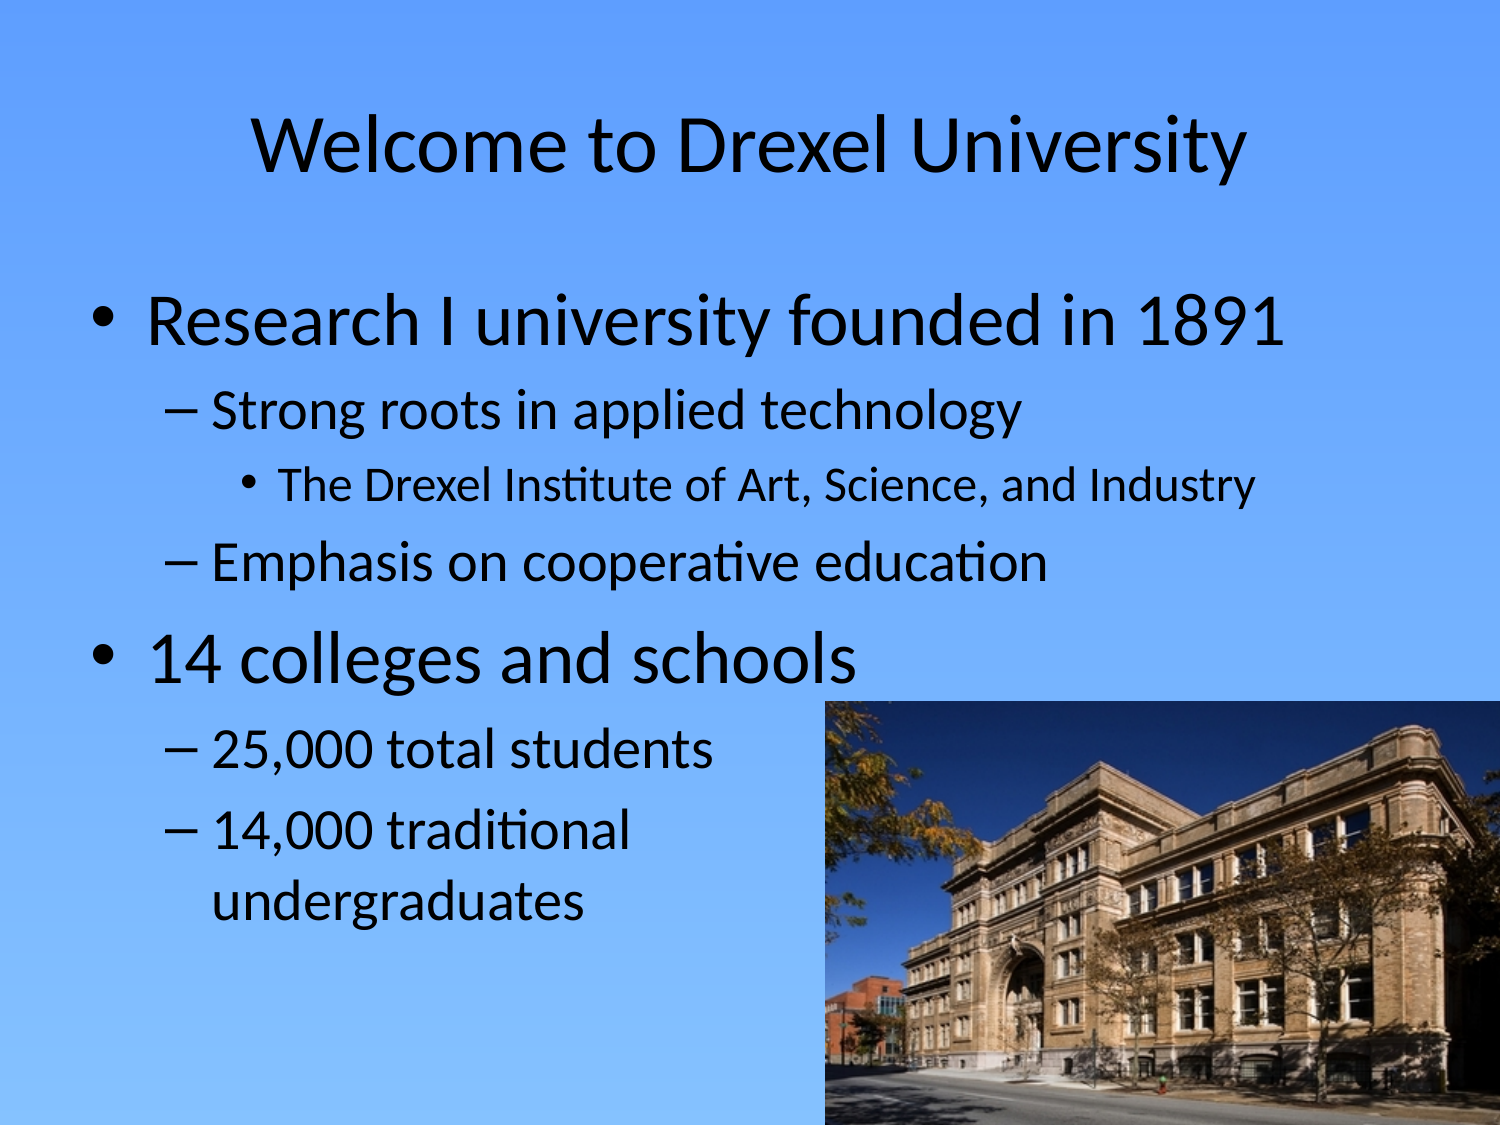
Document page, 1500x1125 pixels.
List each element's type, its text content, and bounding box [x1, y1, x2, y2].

list Research I university founded in 1891 Strong roots in applied technology The Drexel Institute of Art, Science, and Industry Emphasis on cooperative education 14 colleges and schools 25,000 total students 14,000 traditional undergraduates [74, 262, 1426, 1006]
title Welcome to Drexel University [74, 44, 1426, 233]
picture [824, 701, 1500, 1125]
